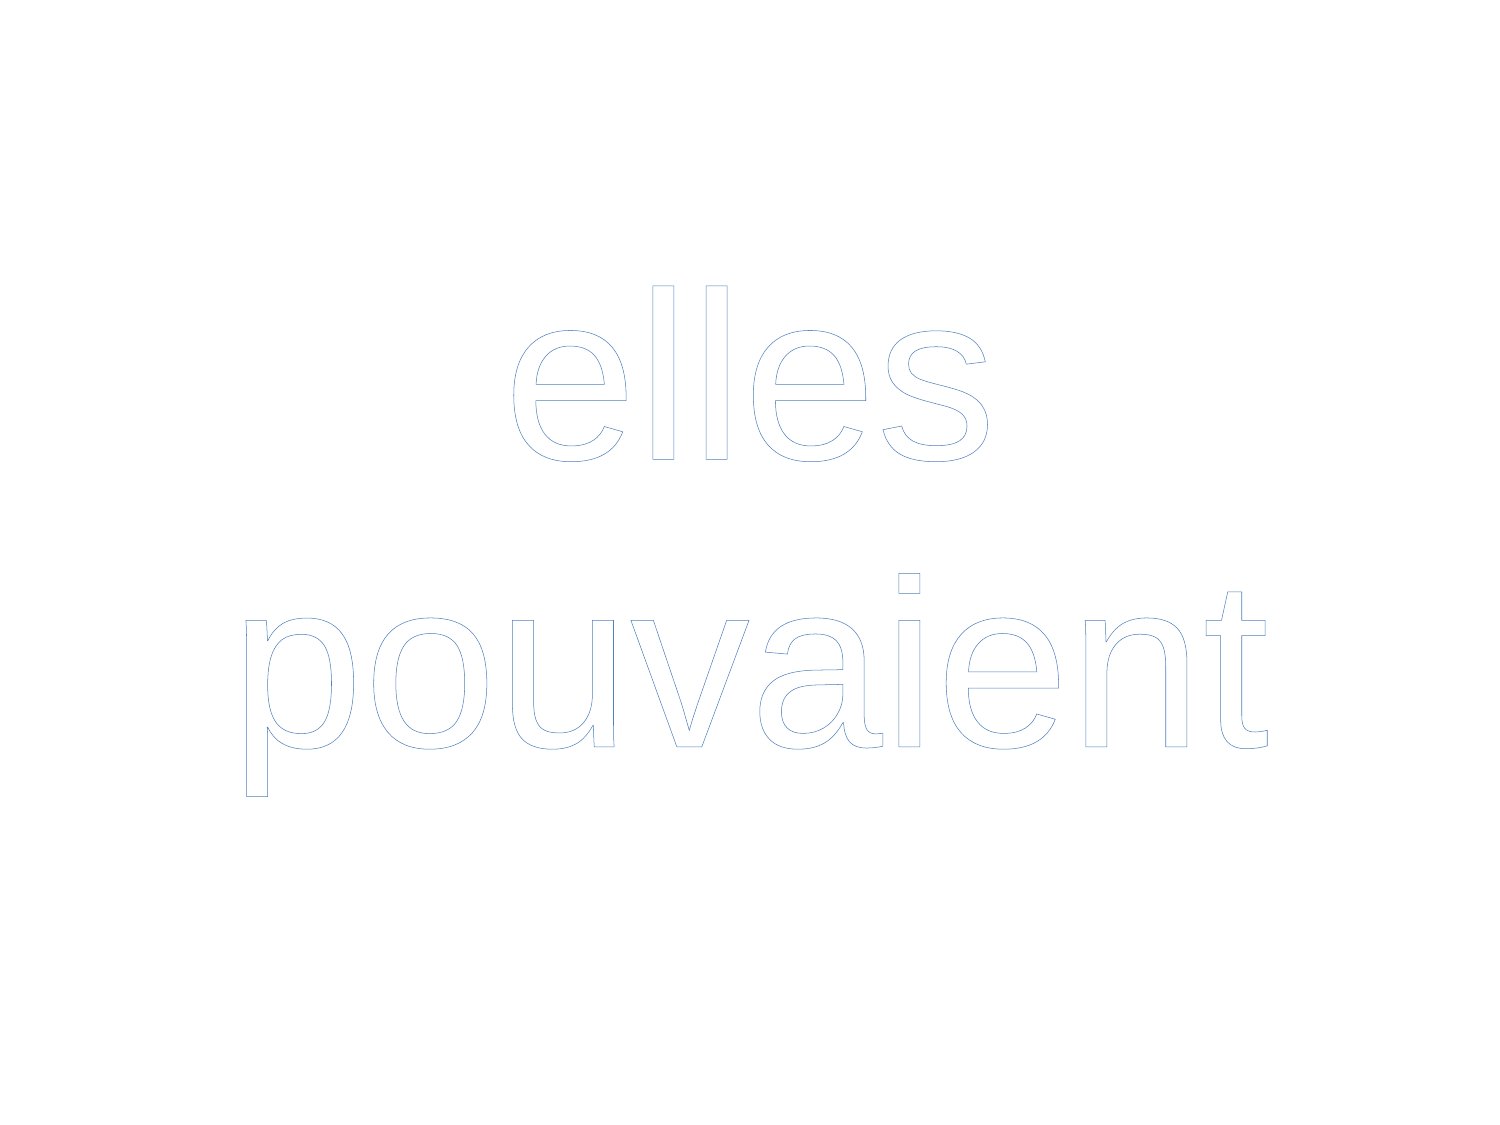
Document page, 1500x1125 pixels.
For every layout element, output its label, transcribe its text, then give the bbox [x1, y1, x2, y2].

text_box elles pouvaient [0, 212, 1500, 803]
